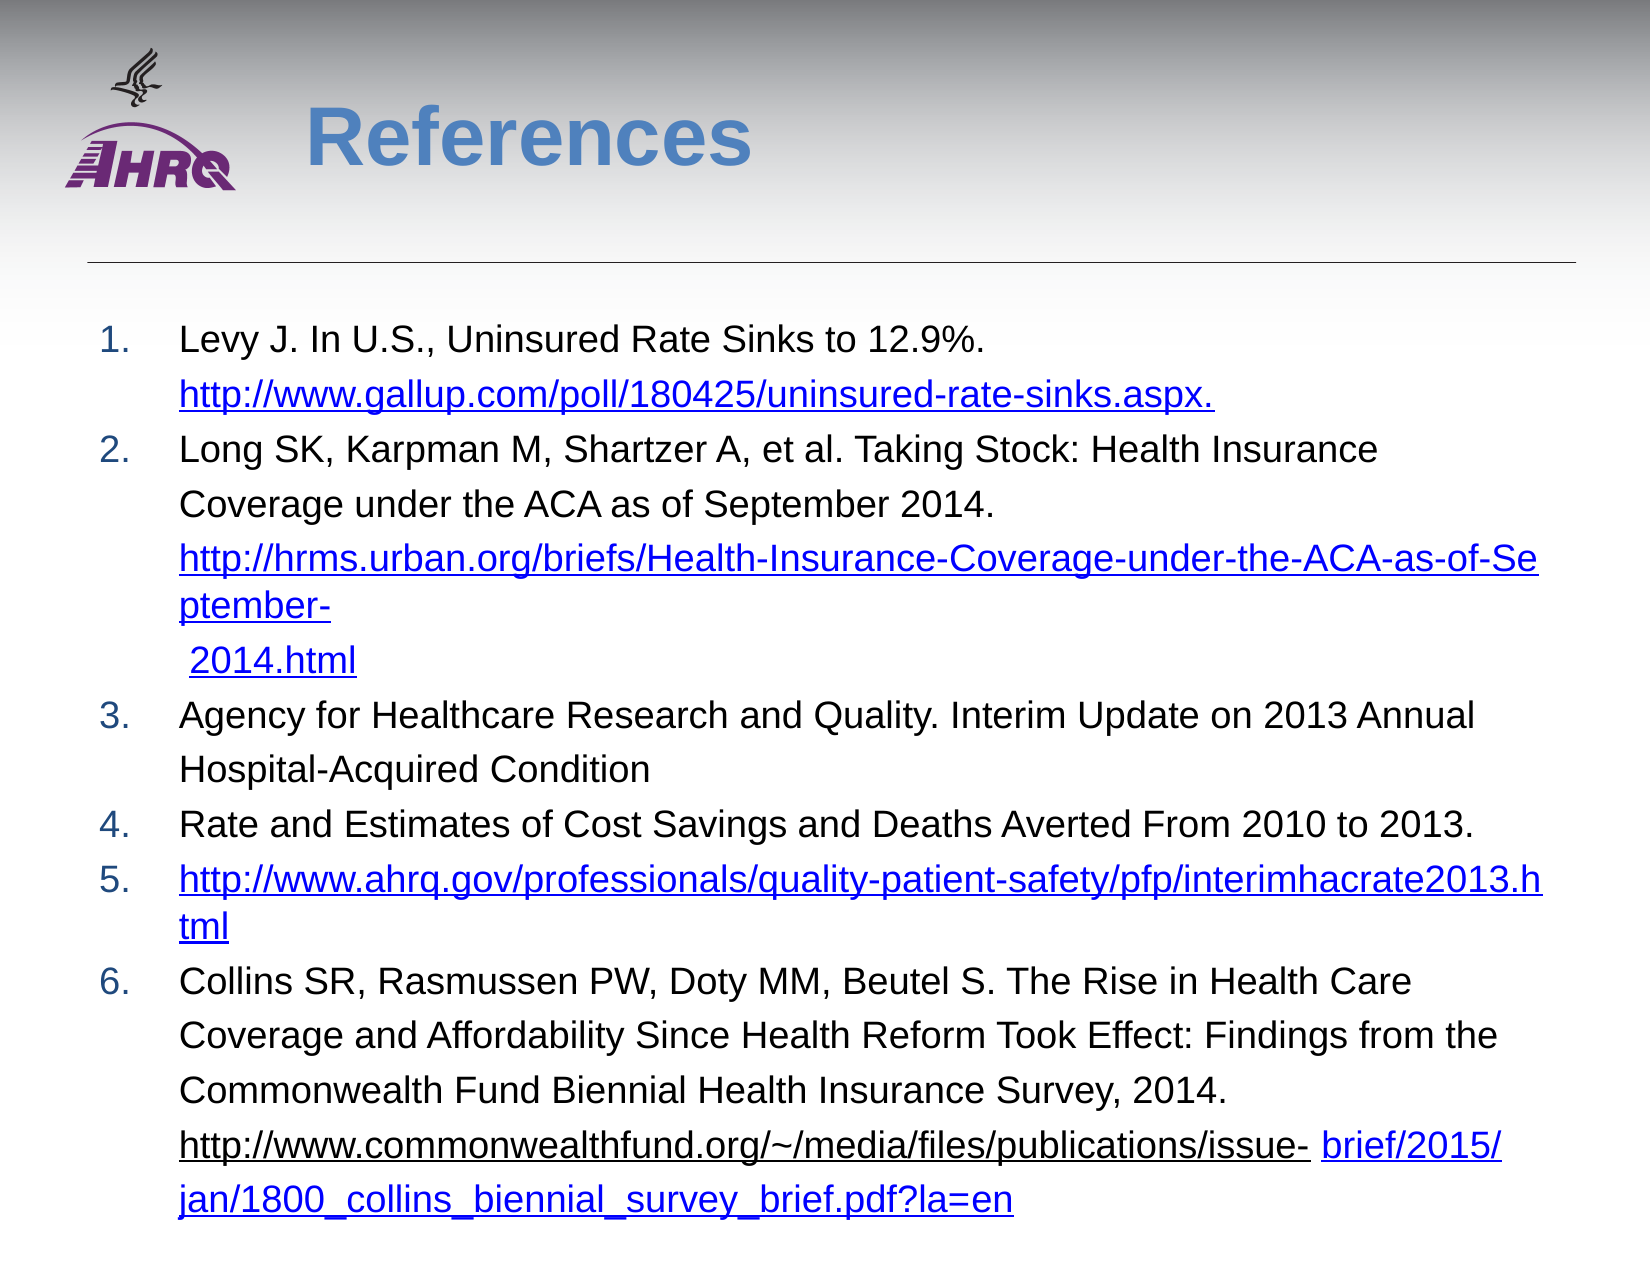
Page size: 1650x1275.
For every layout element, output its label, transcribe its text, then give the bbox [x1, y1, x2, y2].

title References [288, 51, 1568, 213]
picture [0, 0, 1650, 1275]
list Levy J. In U.S., Uninsured Rate Sinks to 12.9%. http://www.gallup.com/poll/180425/uninsured-rate-sinks.aspx. Long SK, Karpman M, Shartzer A, et al. Taking Stock: Health Insurance Coverage under the ACA as of September 2014. http://hrms.urban.org/briefs/Health-Insurance-Coverage-under-the-ACA-as-of-September- 2014.html Agency for Healthcare Research and Quality. Interim Update on 2013 Annual Hospital-Acquired Condition Rate and Estimates of Cost Savings and Deaths Averted From 2010 to 2013. http://www.ahrq.gov/professionals/quality-patient-safety/pfp/interimhacrate2013.html Collins SR, Rasmussen PW, Doty MM, Beutel S. The Rise in Health Care Coverage and Affordability Since Health Reform Took Effect: Findings from the Commonwealth Fund Biennial Health Insurance Survey, 2014. http://www.commonwealthfund.org/~/media/files/publications/issue- brief/2015/jan/1800_collins_biennial_survey_brief.pdf?la=en [82, 297, 1568, 1139]
